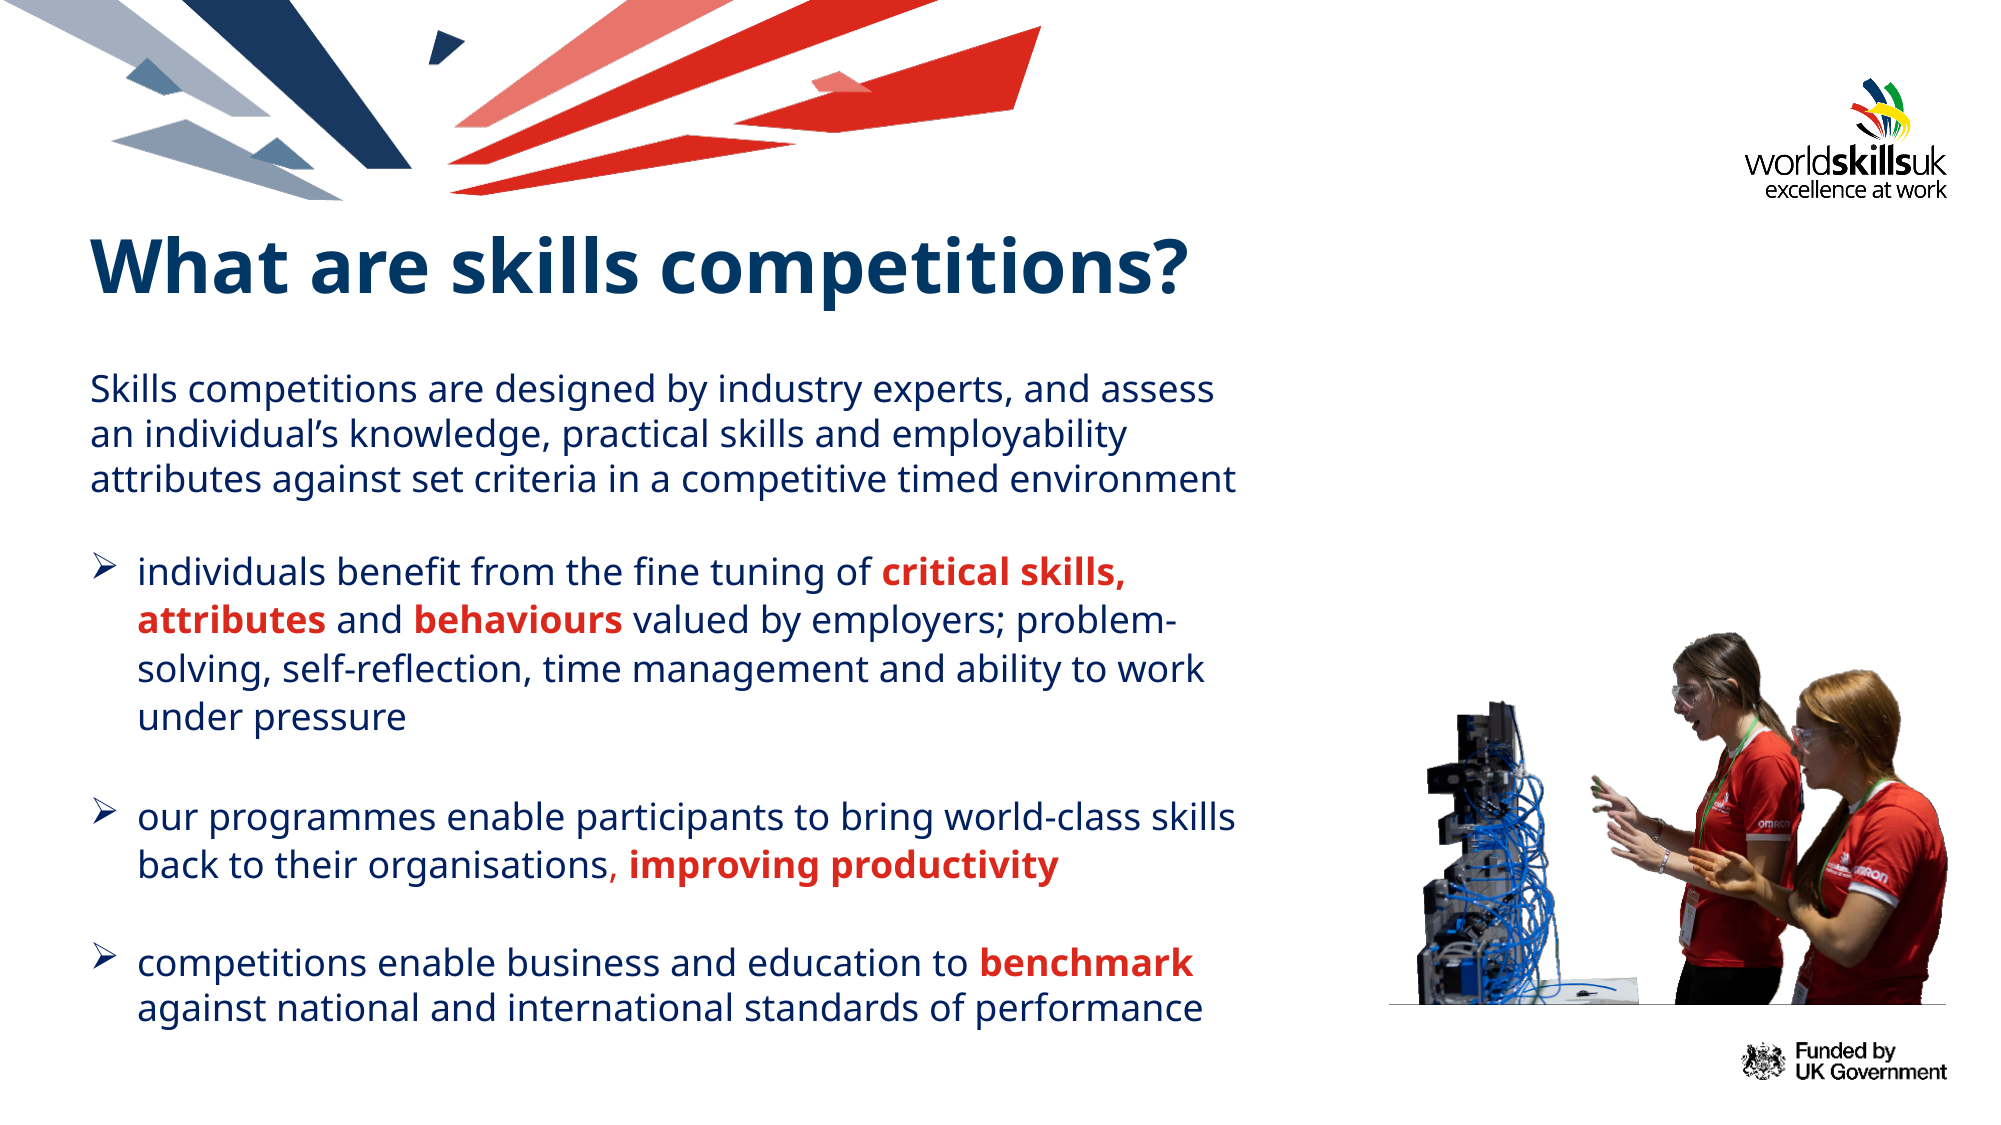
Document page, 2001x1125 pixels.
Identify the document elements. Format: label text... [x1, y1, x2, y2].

text_box Skills competitions are designed by industry experts, and assess an individual’s knowledge, practical skills and employability attributes against set criteria in a competitive timed environment individuals benefit from the fine tuning of critical skills, attributes and behaviours valued by employers; problem-solving, self-reflection, time management and ability to work under pressure our programmes enable participants to bring world-class skills back to their organisations, improving productivity competitions enable business and education to benchmark against national and international standards of performance [75, 357, 1265, 1036]
picture [1388, 0, 2000, 1005]
picture [1736, 1037, 1952, 1085]
text_box What are skills competitions? [75, 210, 1232, 316]
picture [0, 0, 1057, 208]
